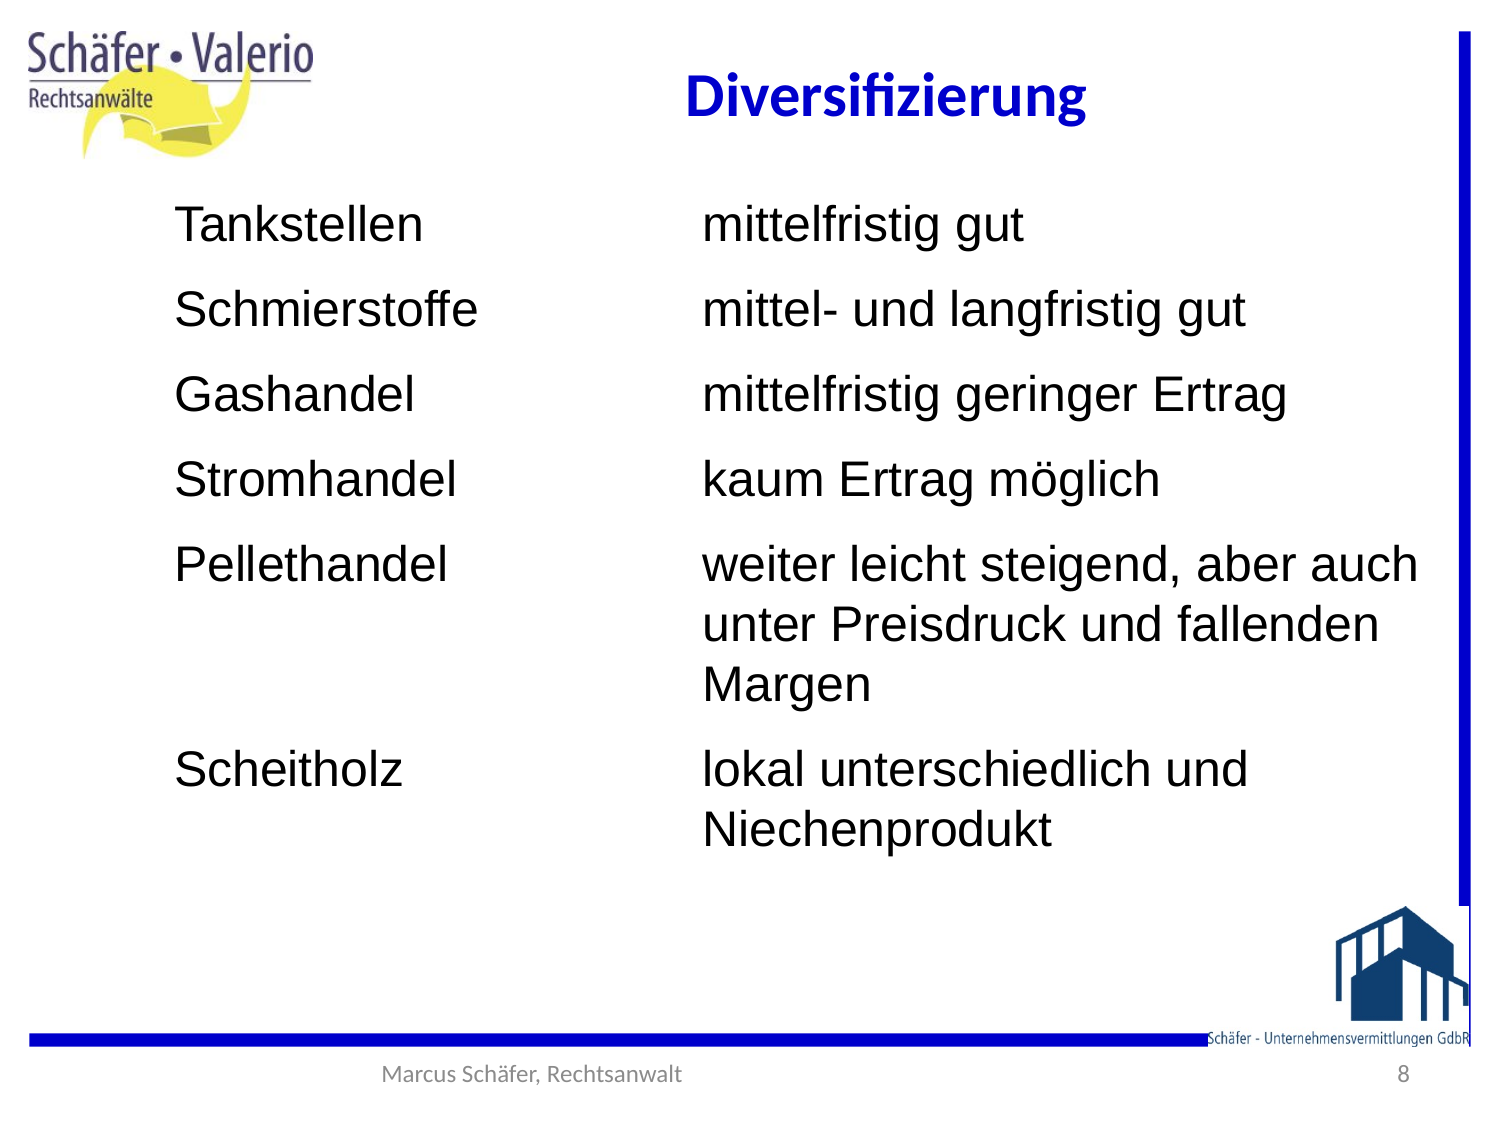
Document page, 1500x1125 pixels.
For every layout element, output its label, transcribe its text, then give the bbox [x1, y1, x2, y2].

picture [1208, 905, 1470, 1048]
picture [28, 31, 314, 160]
slide_number 8 [1074, 1055, 1425, 1103]
footer Marcus Schäfer, Rechtsanwalt [76, 1055, 988, 1103]
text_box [29, 31, 1471, 1048]
